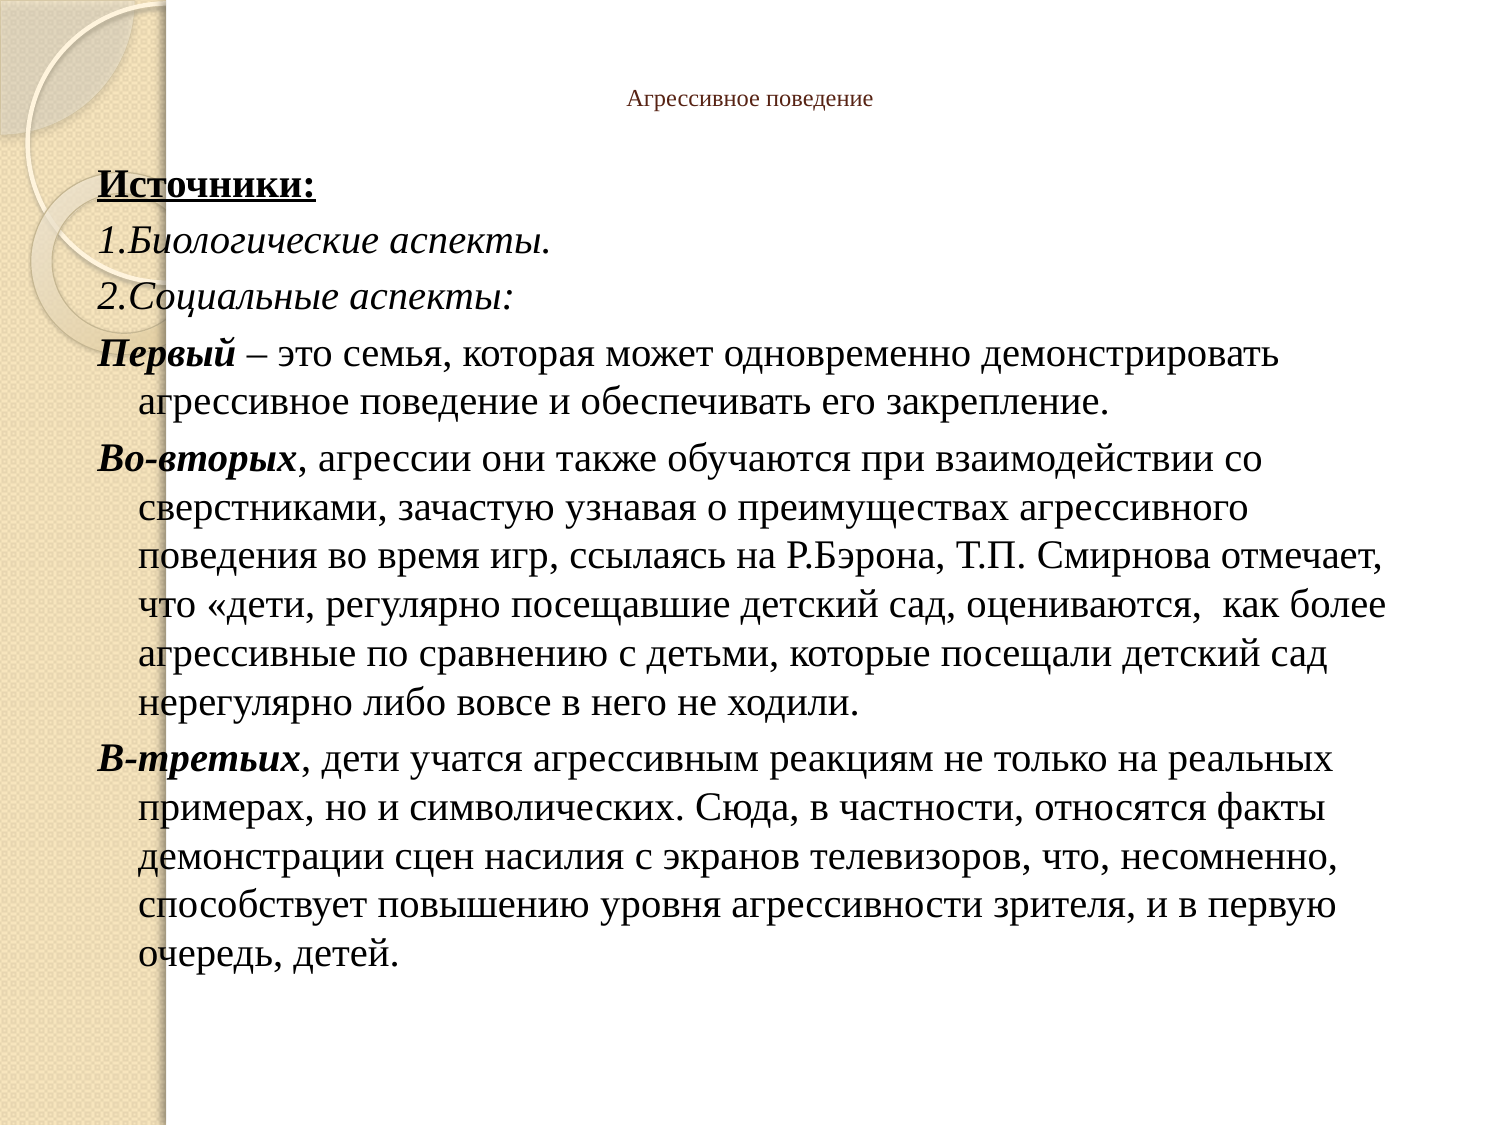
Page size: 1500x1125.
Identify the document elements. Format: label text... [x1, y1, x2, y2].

list Источники: 1.Биологические аспекты. 2.Социальные аспекты: Первый – это семья, которая может одновременно демонстрировать агрессивное поведение и обеспечивать его закрепление. Во-вторых, агрессии они также обучаются при взаимодействии со сверстниками, зачастую узнавая о преимуществах агрессивного поведения во время игр, ссылаясь на Р.Бэрона, Т.П. Смирнова отмечает, что «дети, регулярно посещавшие детский сад, оцениваются, как более агрессивные по сравнению с детьми, которые посещали детский сад нерегулярно либо вовсе в него не ходили. В-третьих, дети учатся агрессивным реакциям не только на реальных примерах, но и символических. Сюда, в частности, относятся факты демонстрации сцен насилия с экранов телевизоров, что, несомненно, способствует повышению уровня агрессивности зрителя, и в первую очередь, детей. [64, 148, 1425, 986]
title Агрессивное поведение [75, 45, 1425, 148]
